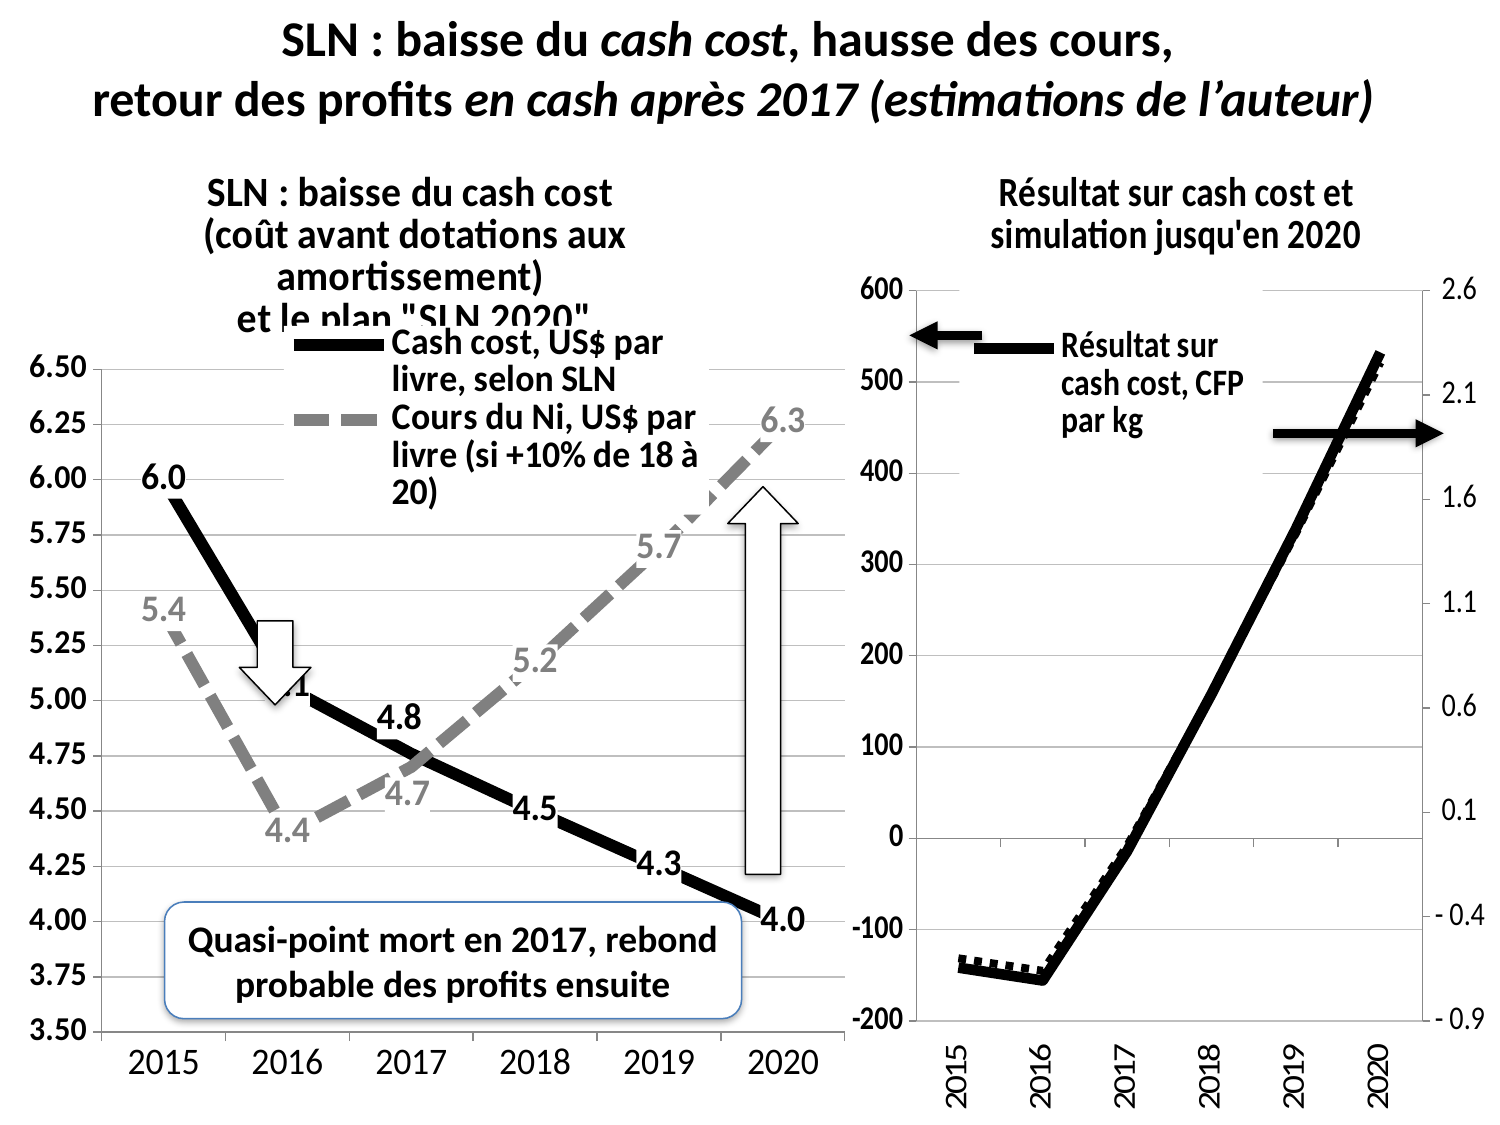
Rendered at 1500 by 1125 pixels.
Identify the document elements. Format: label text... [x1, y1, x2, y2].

chart [28, 162, 1486, 1111]
title SLN : baisse du cash cost, hausse des cours, retour des profits en cash après 2017 (estimations de l’auteur) [58, 9, 1409, 123]
